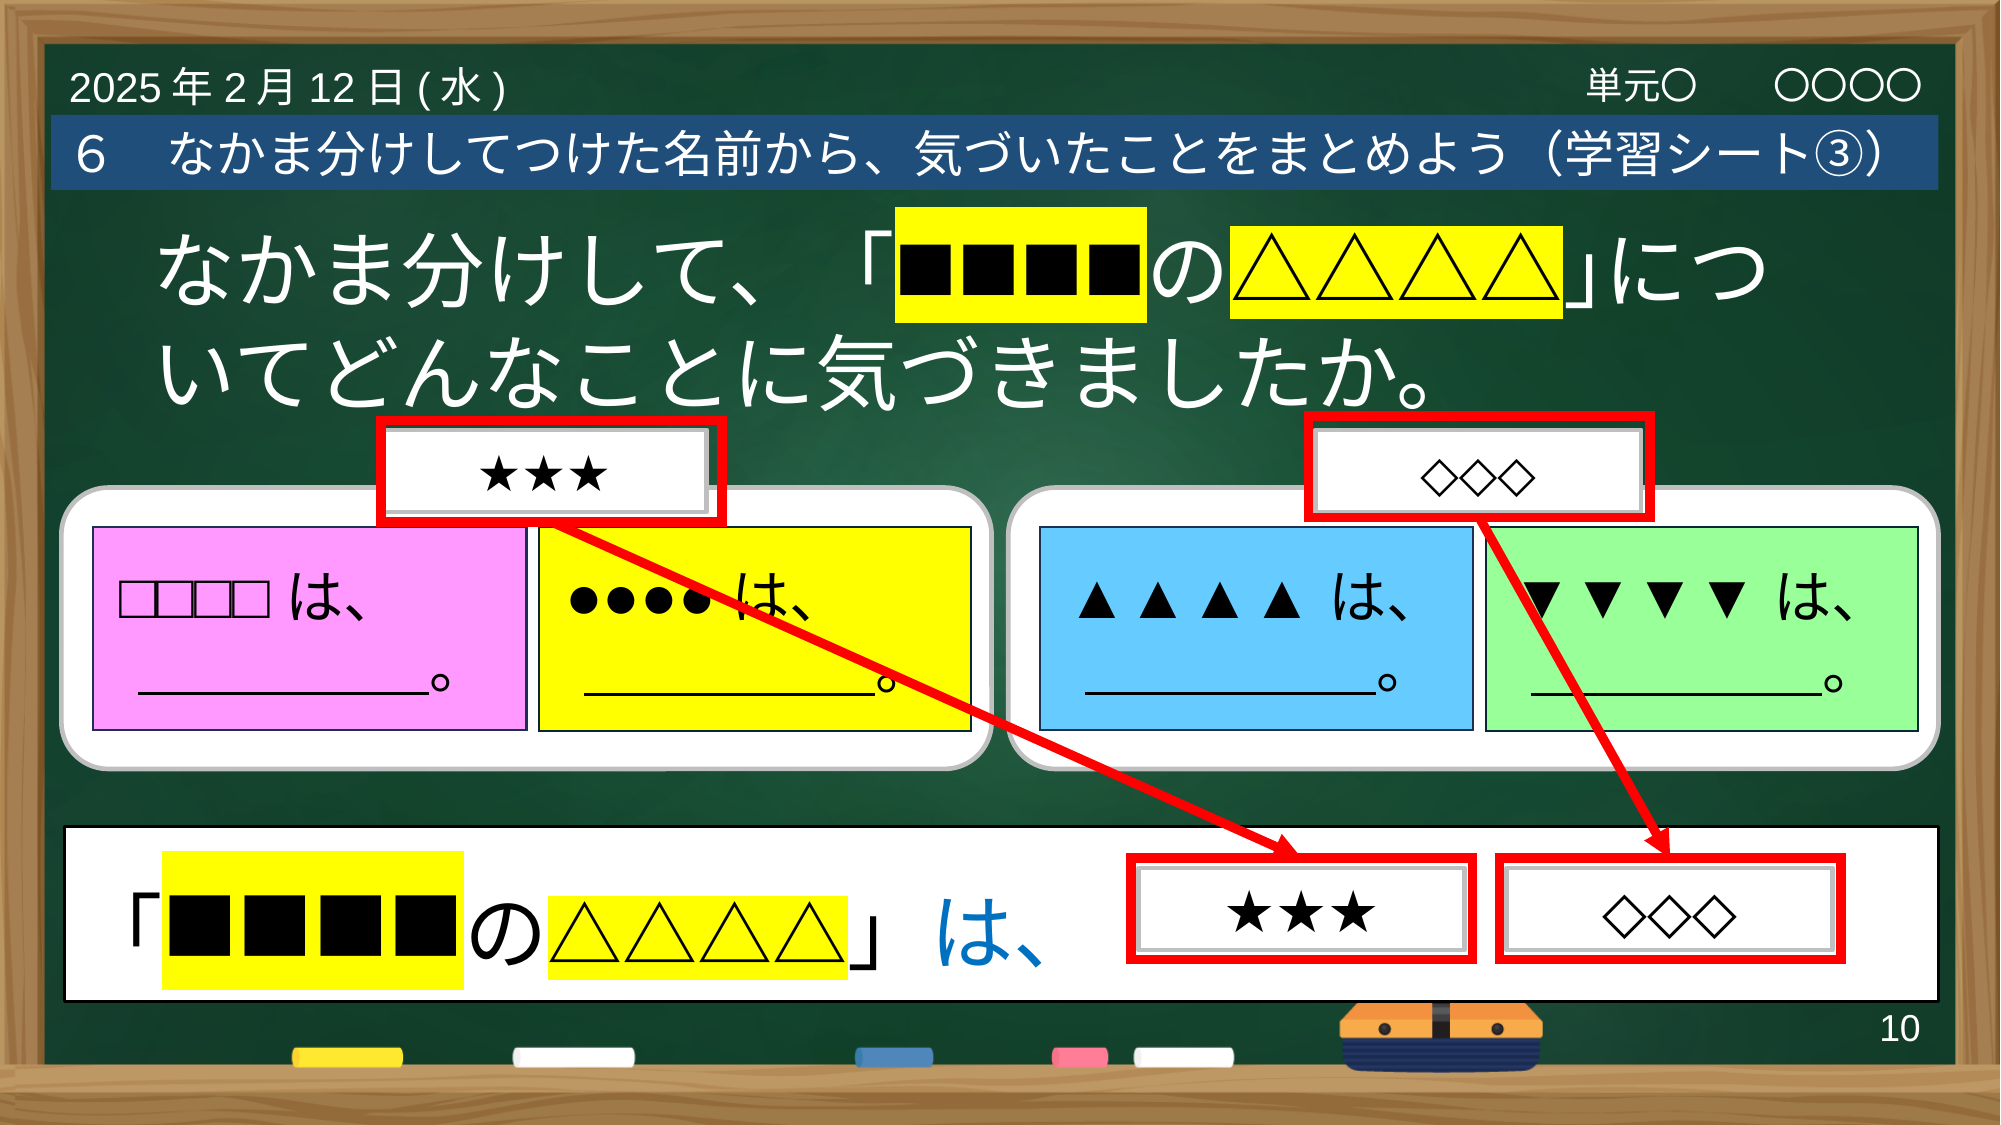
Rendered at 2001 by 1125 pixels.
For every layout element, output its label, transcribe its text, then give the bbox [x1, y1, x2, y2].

slide_number 10 [1705, 996, 1936, 1057]
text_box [551, 521, 1302, 859]
text_box ６ なかま分けしてつけた名前から、気づいたことをまとめよう（学習シート③） [51, 114, 1939, 190]
text_box [1131, 858, 1473, 960]
text_box [380, 420, 723, 428]
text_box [1008, 429, 1939, 770]
text_box 「■■■■の△△△△」は、 [64, 826, 1939, 1002]
footer 単元〇 〇〇〇〇 [1333, 55, 1939, 114]
text_box [1308, 416, 1650, 428]
picture [0, 0, 2000, 1125]
list なかま分けして、「■■■■の△△△△｣についてどんなことに気づきましたか。 [137, 190, 1863, 406]
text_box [1479, 517, 1671, 859]
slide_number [53, 55, 537, 114]
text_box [61, 429, 992, 770]
text_box [1499, 858, 1841, 960]
